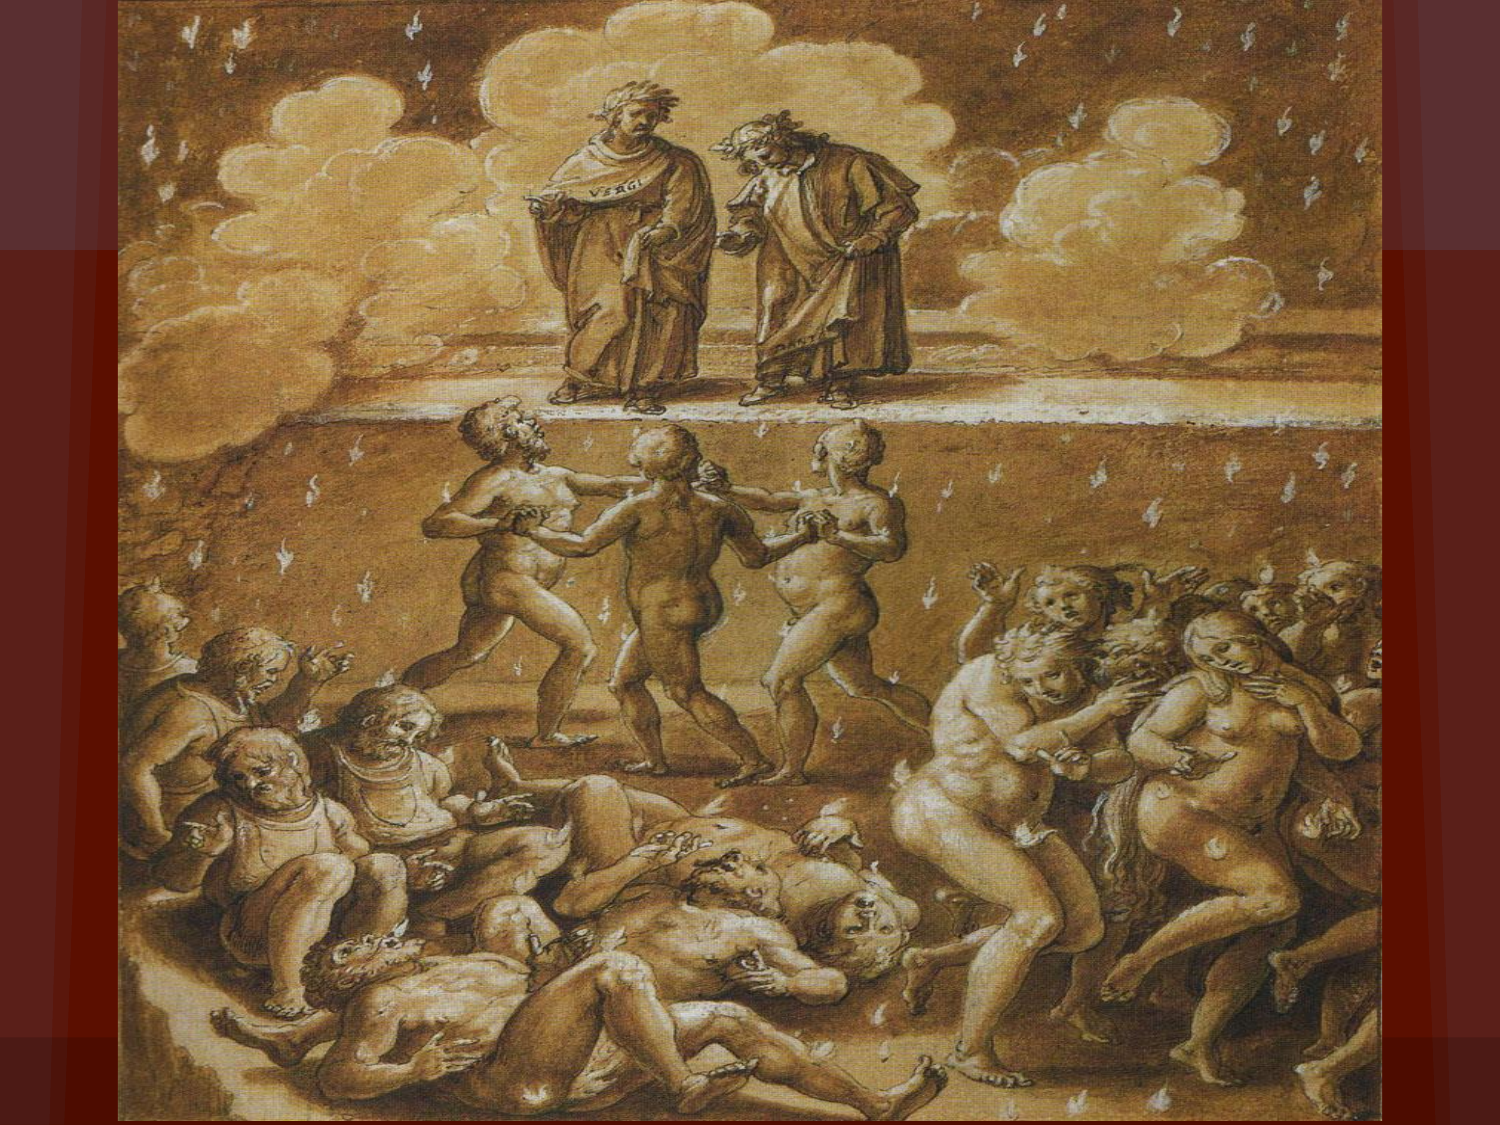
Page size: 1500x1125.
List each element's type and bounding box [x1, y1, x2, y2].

text_box [117, 0, 1383, 1121]
